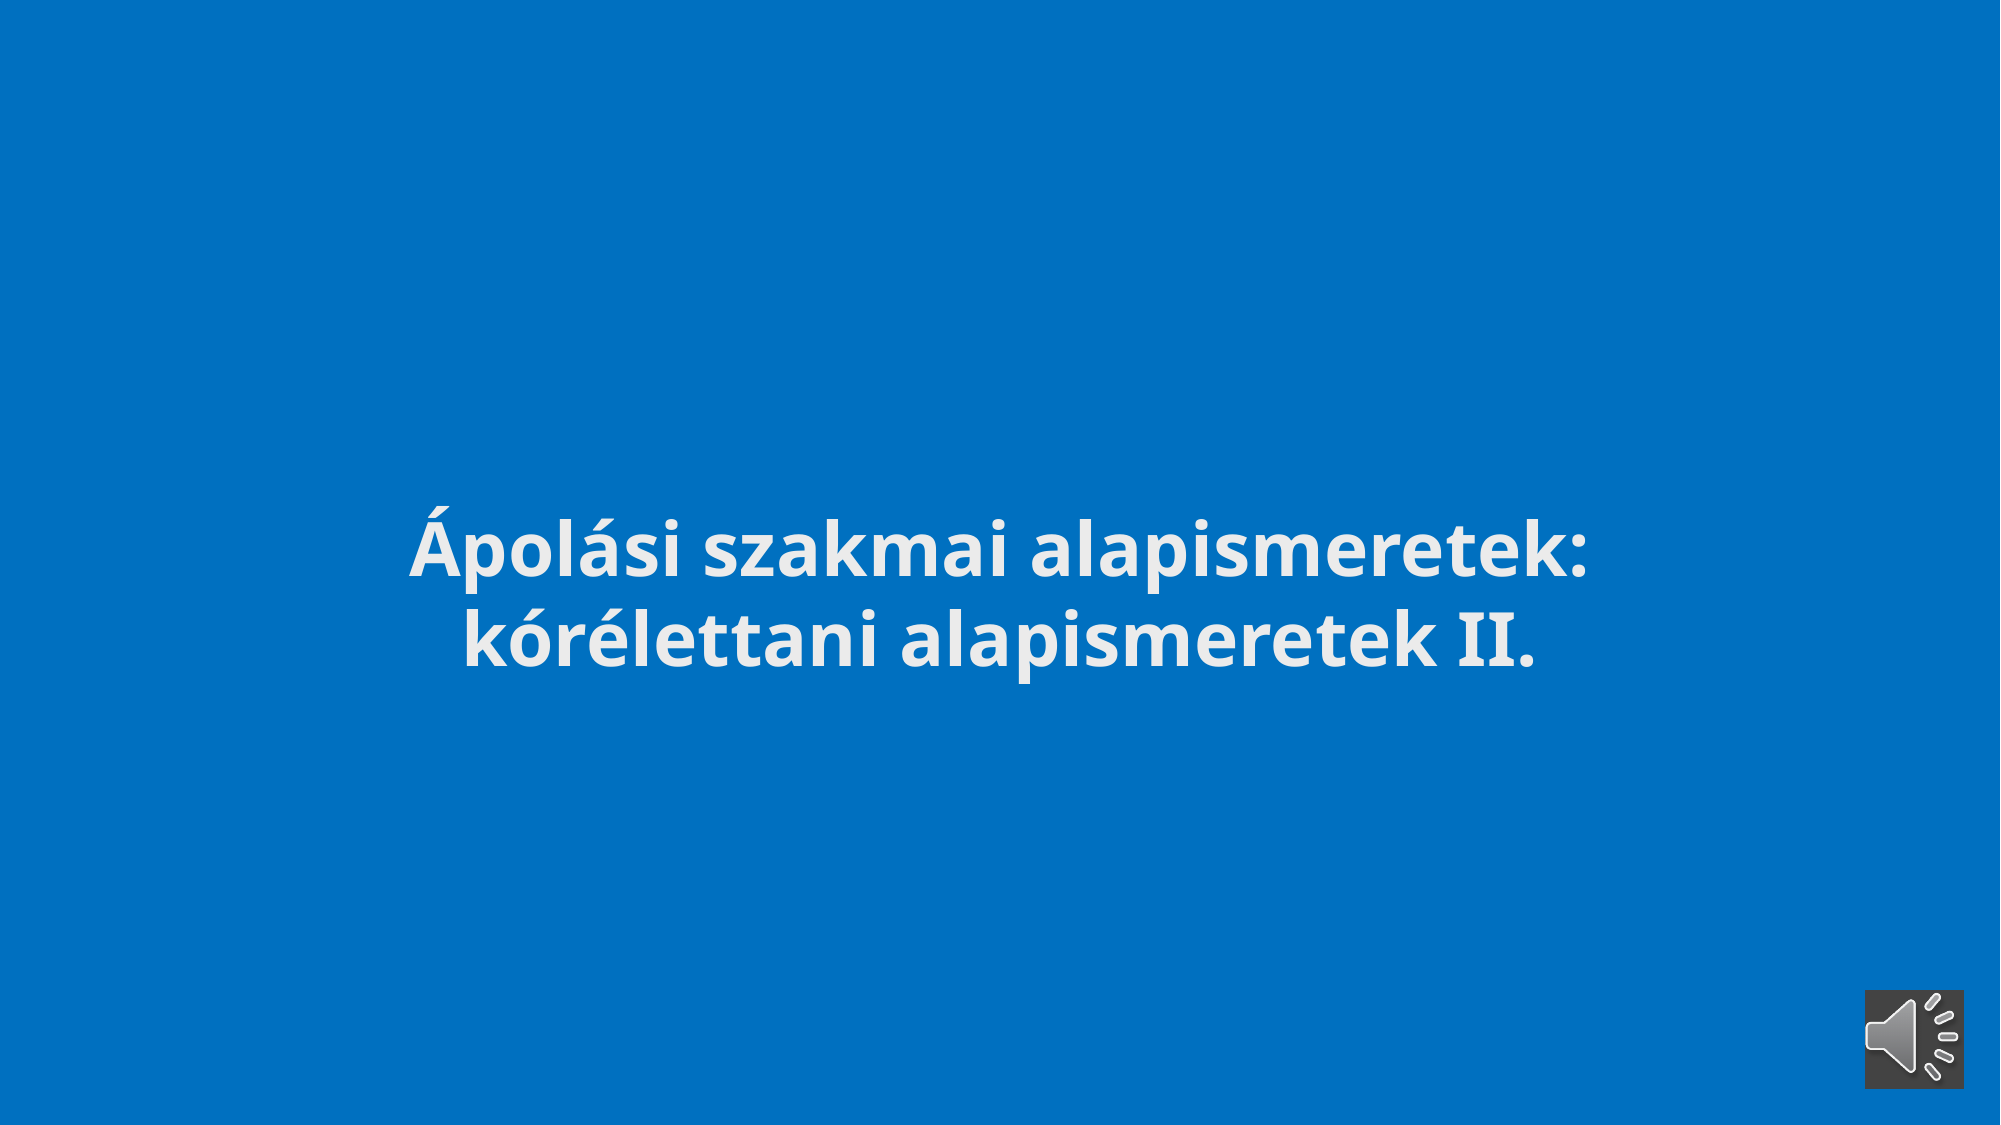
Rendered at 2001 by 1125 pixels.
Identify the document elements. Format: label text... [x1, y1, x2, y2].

picture [1864, 989, 1965, 1090]
title Ápolási szakmai alapismeretek: kórélettani alapismeretek II. [276, 142, 1724, 689]
